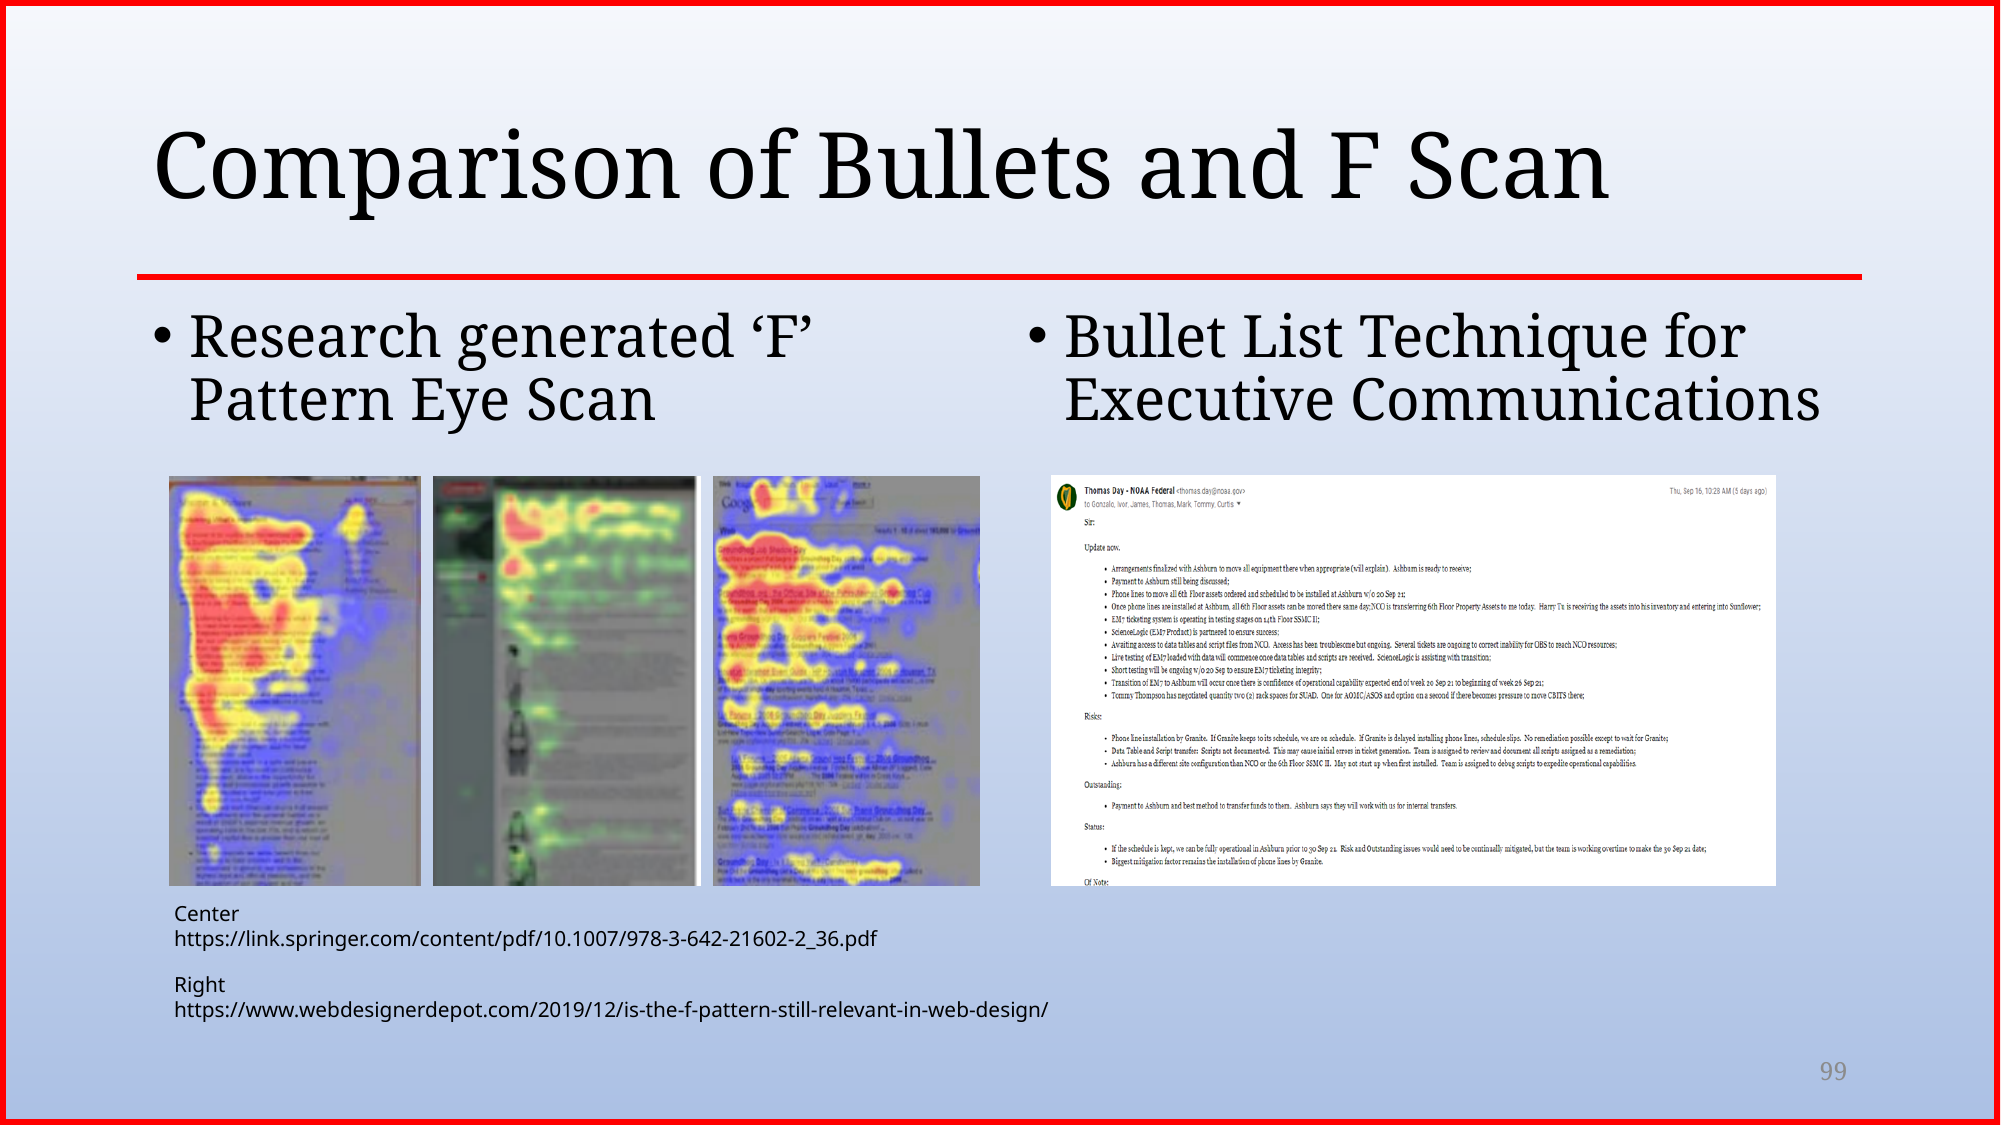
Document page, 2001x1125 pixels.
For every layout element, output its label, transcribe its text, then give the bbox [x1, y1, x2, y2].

text_box Bullet List Technique for Executive Communications [1012, 299, 1863, 1014]
picture [433, 476, 701, 886]
slide_number 99 [1412, 1042, 1863, 1103]
text_box Right https://www.webdesignerdepot.com/2019/12/is-the-f-pattern-still-relevant-in-web-design/ [159, 963, 1166, 1029]
title Comparison of Bullets and F Scan [137, 59, 1863, 278]
list Research generated ‘F’ Pattern Eye Scan [137, 299, 988, 1014]
picture [1051, 475, 1776, 886]
picture [713, 476, 980, 886]
picture [169, 476, 421, 886]
text_box Center https://link.springer.com/content/pdf/10.1007/978-3-642-21602-2_36.pdf [159, 893, 1166, 959]
